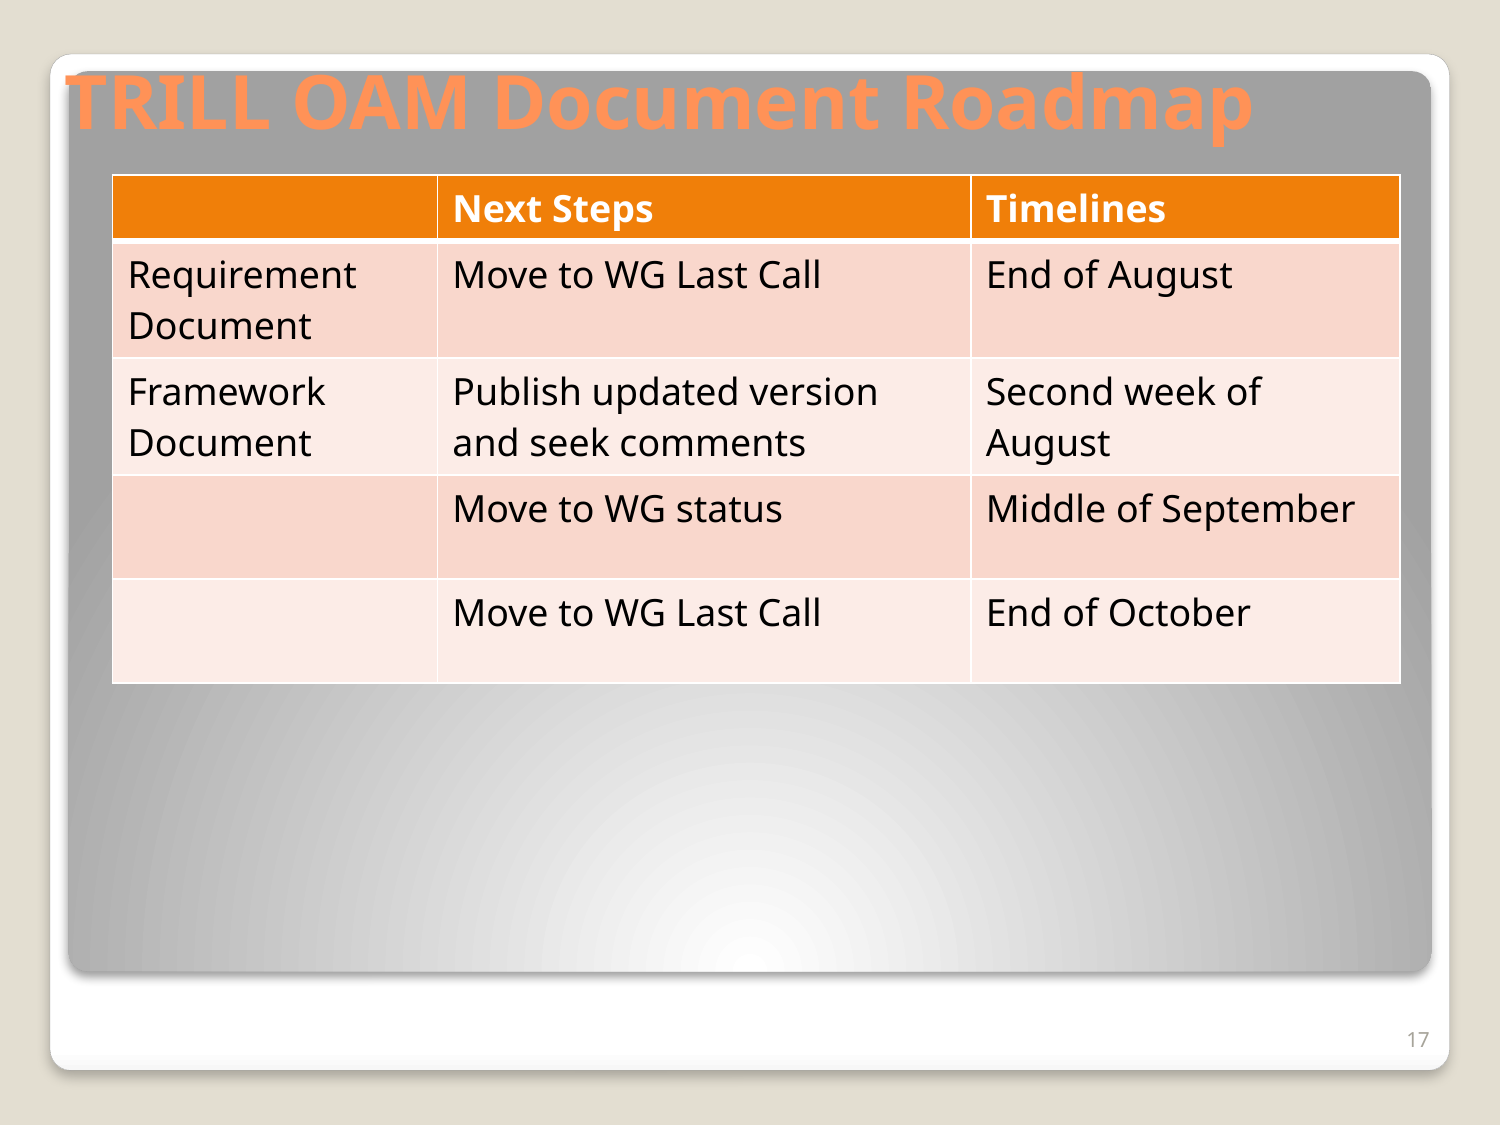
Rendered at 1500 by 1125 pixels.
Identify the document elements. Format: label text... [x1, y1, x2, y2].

table_cell Move to WG Last Call [438, 580, 970, 682]
table_cell [113, 580, 437, 682]
title TRILL OAM Document Roadmap [50, 37, 1393, 153]
table_cell [113, 476, 437, 578]
table_header [113, 176, 437, 238]
table_header Next Steps [438, 176, 970, 238]
table_cell Move to WG status [438, 476, 970, 578]
table_cell End of October [972, 580, 1399, 682]
slide_number 17 [1369, 1002, 1445, 1063]
table_cell Middle of September [972, 476, 1399, 578]
table_cell End of August [972, 244, 1399, 357]
table_cell Move to WG Last Call [438, 244, 970, 357]
table_cell Second week of August [972, 359, 1399, 474]
table_header Timelines [972, 176, 1399, 238]
table_cell Requirement Document [113, 244, 437, 357]
table_cell Publish updated version and seek comments [438, 359, 970, 474]
table_cell Framework Document [113, 359, 437, 474]
